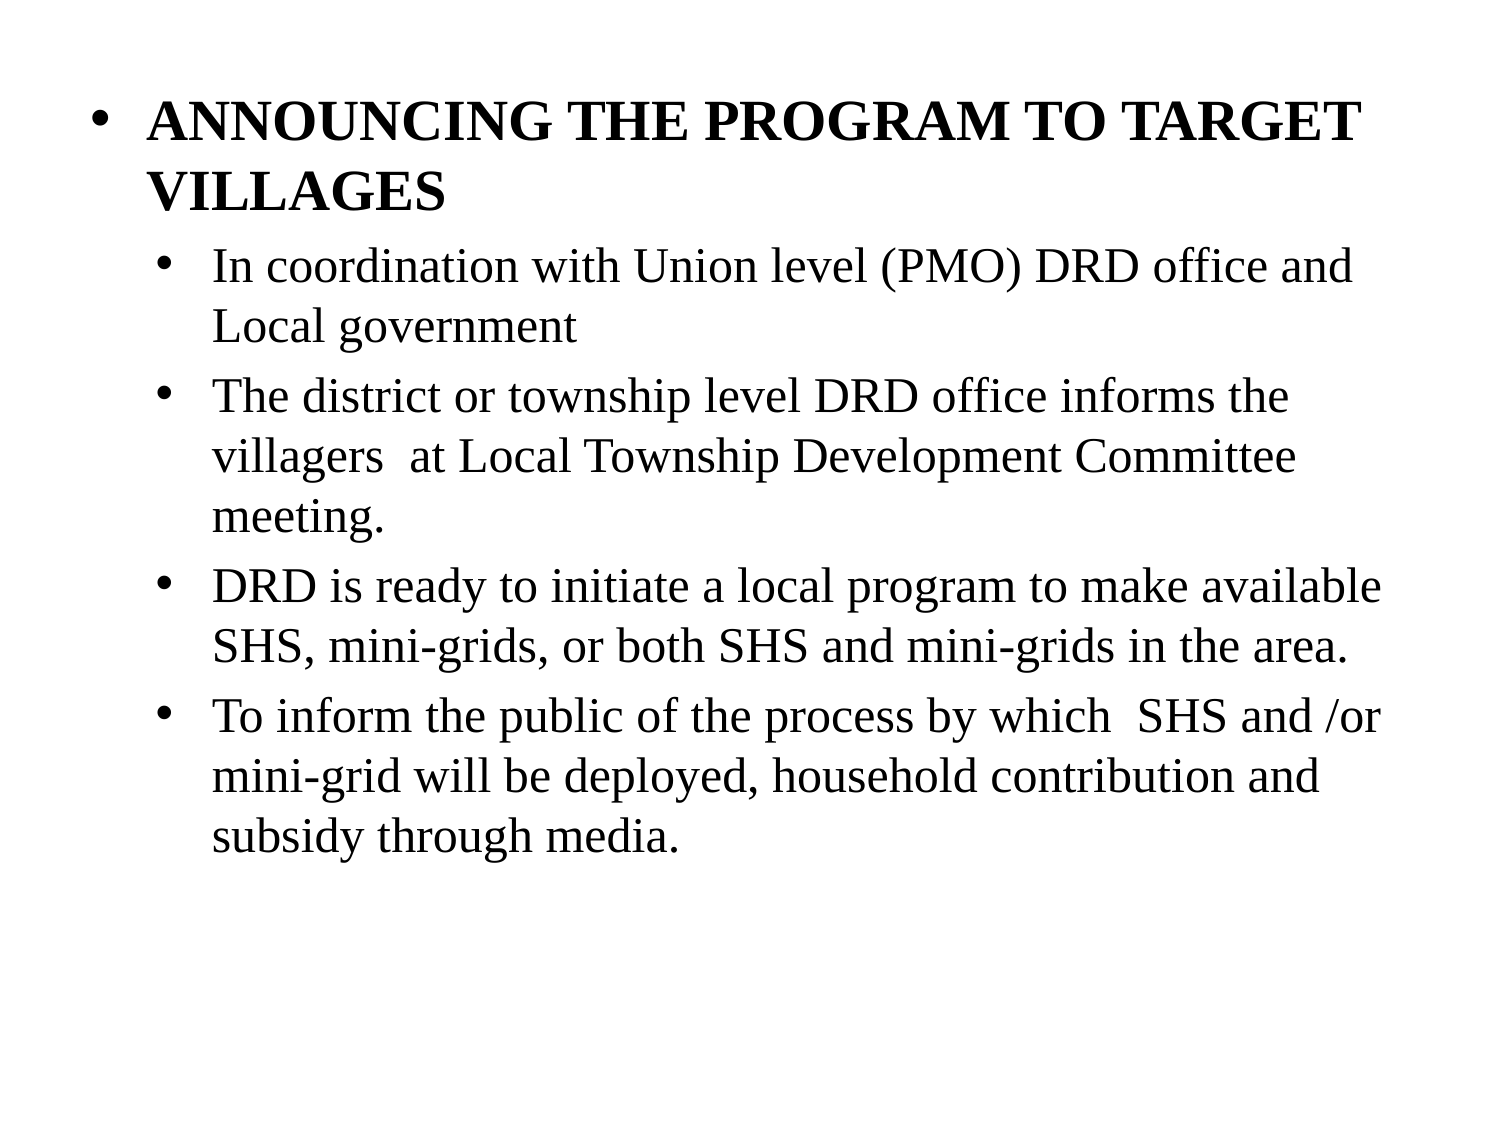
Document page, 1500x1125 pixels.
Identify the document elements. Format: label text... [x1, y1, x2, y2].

list Announcing the program to Target villages In coordination with Union level (PMO) DRD office and Local government The district or township level DRD office informs the villagers at Local Township Development Committee meeting. DRD is ready to initiate a local program to make available SHS, mini-grids, or both SHS and mini-grids in the area. To inform the public of the process by which SHS and /or mini-grid will be deployed, household contribution and subsidy through media. [75, 75, 1425, 880]
